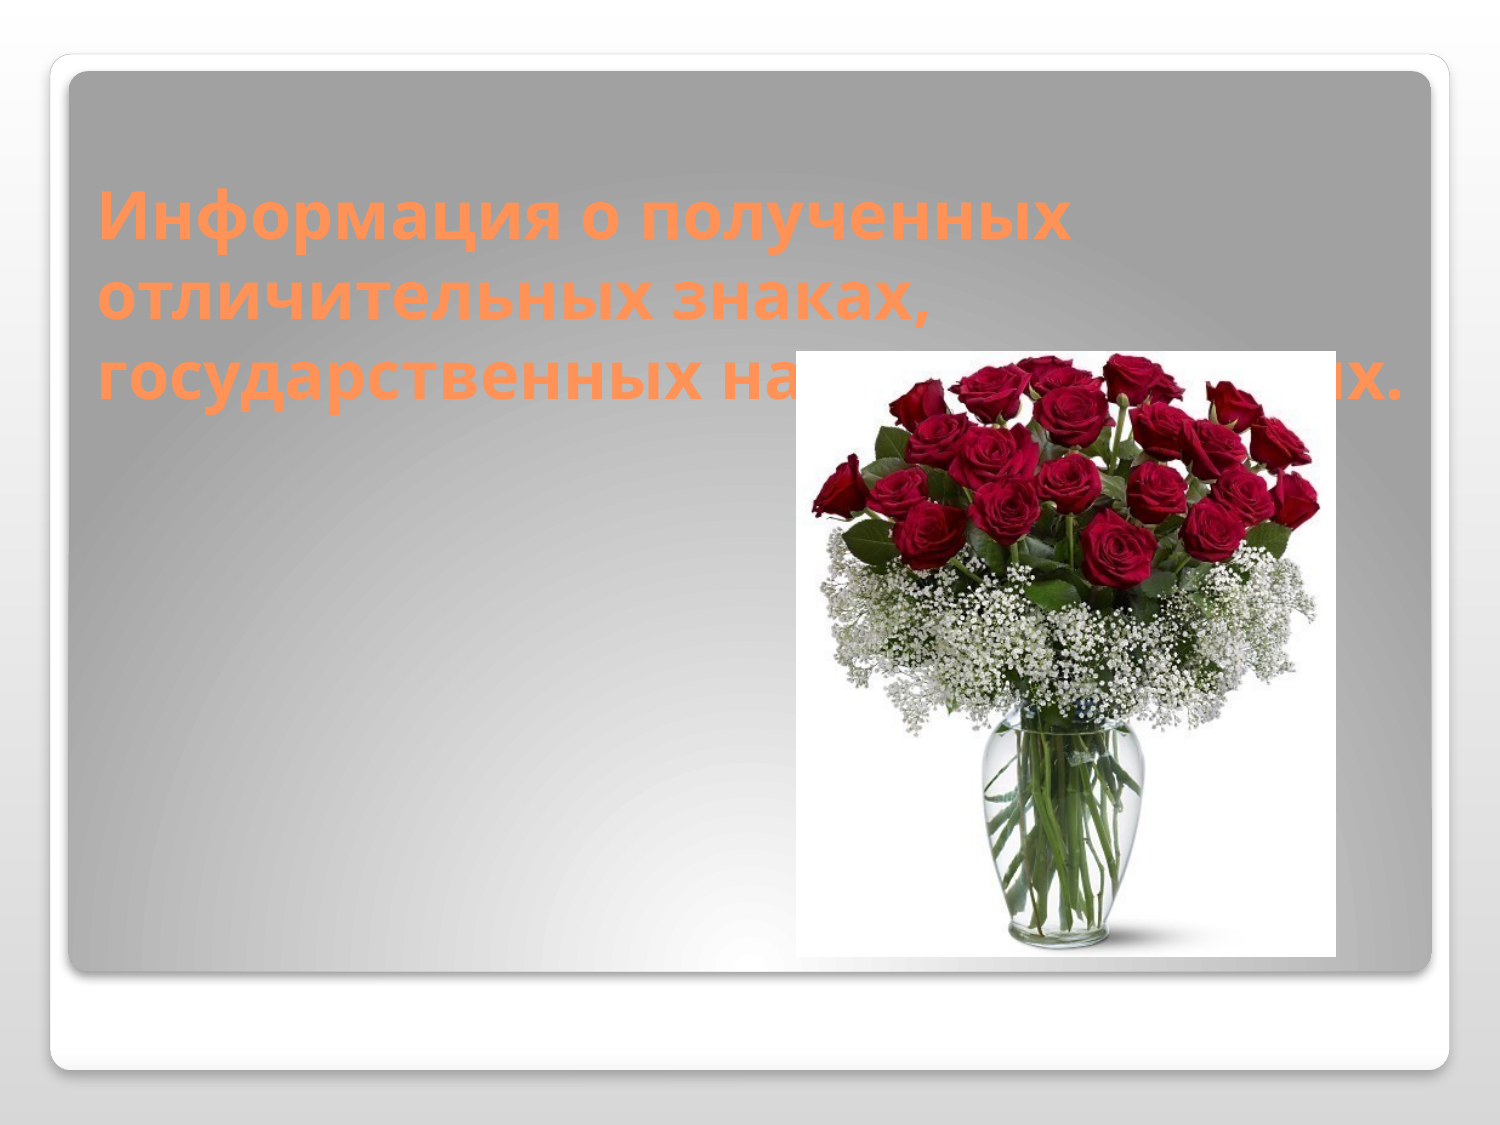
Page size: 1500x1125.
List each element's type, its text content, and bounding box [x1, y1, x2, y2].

title Информация о полученных отличительных знаках, государственных наградах, премиях. [82, 117, 1432, 421]
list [796, 351, 1336, 957]
